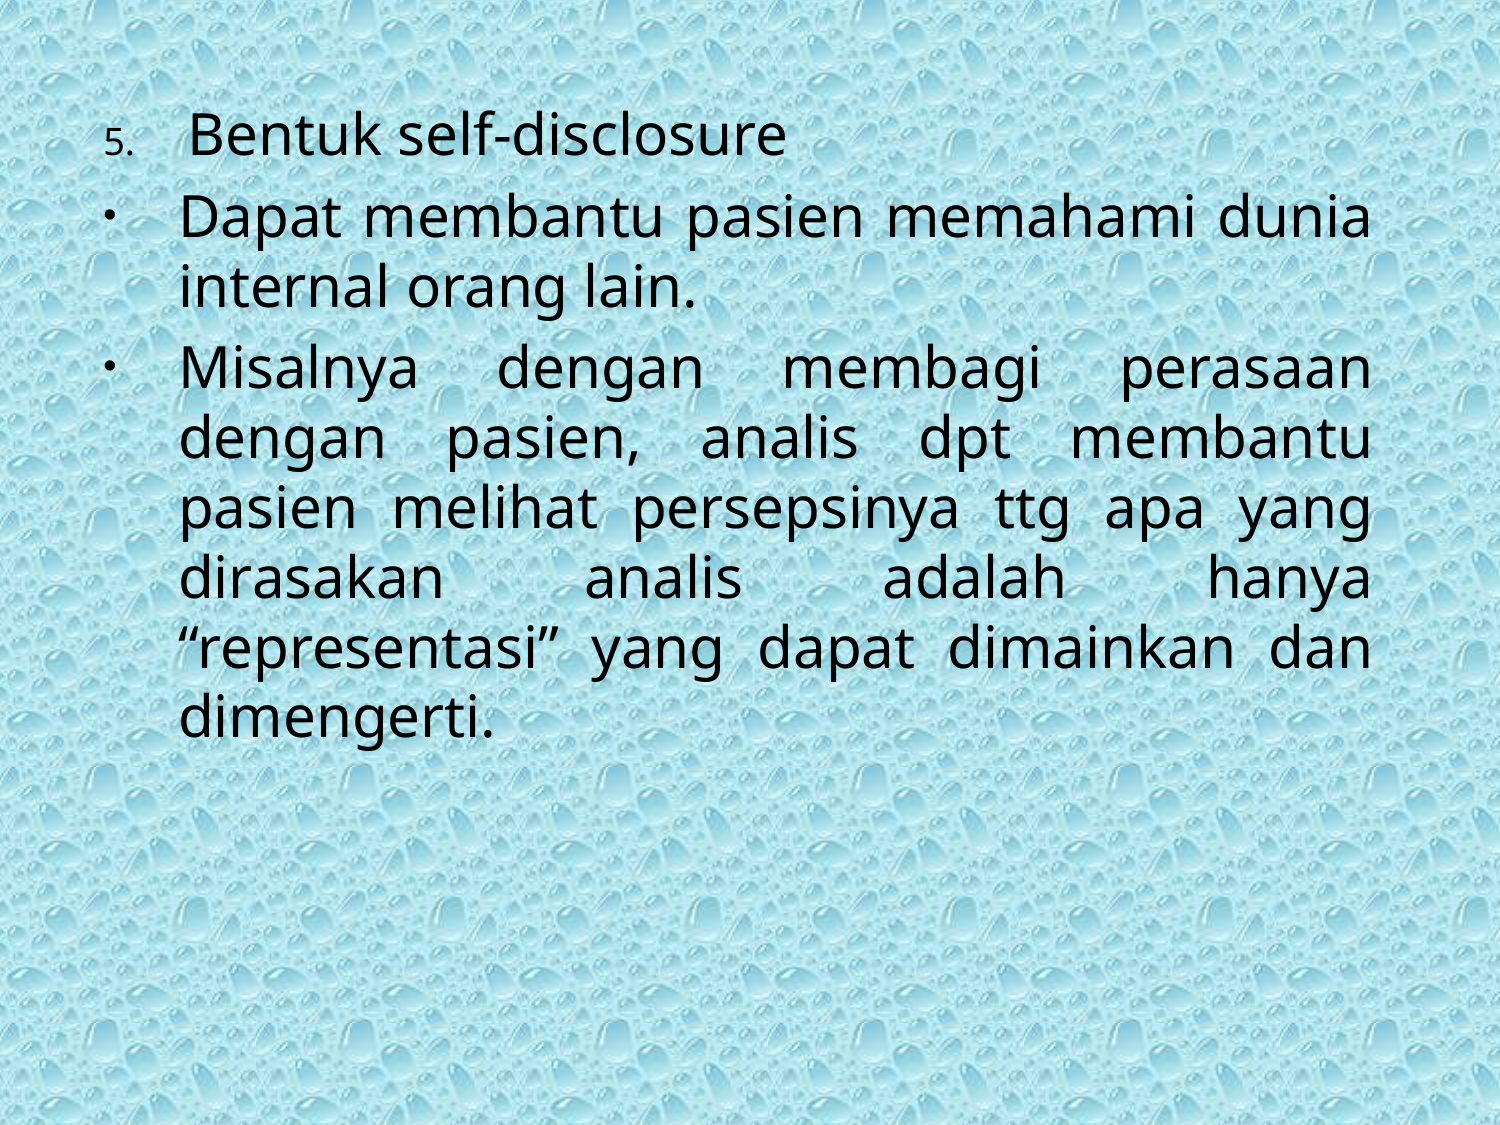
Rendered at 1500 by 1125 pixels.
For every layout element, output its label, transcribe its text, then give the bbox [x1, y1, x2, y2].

subtitle Bentuk self-disclosure Dapat membantu pasien memahami dunia internal orang lain. Misalnya dengan membagi perasaan dengan pasien, analis dpt membantu pasien melihat persepsinya ttg apa yang dirasakan analis adalah hanya “representasi” yang dapat dimainkan dan dimengerti. [88, 90, 1388, 1024]
picture [0, 0, 1500, 1125]
